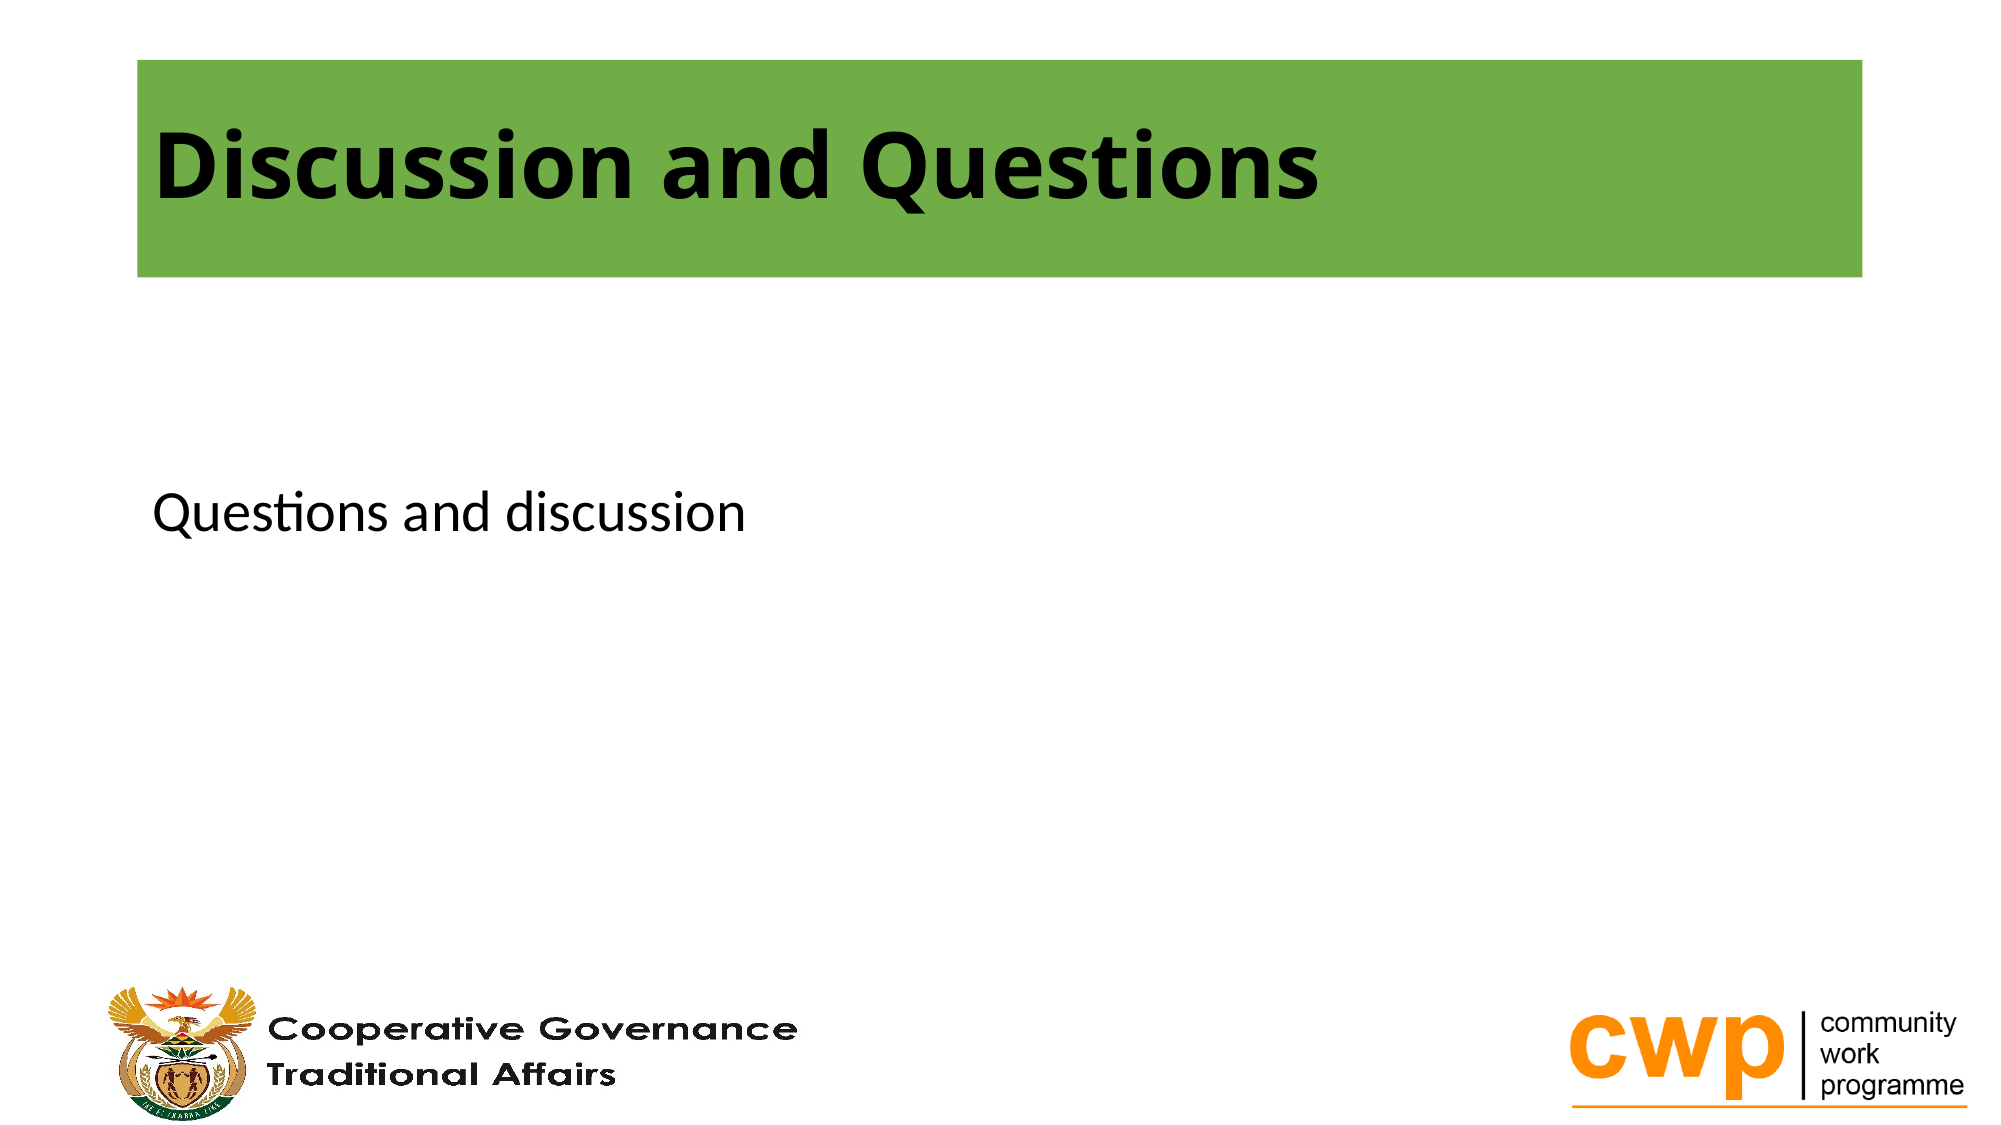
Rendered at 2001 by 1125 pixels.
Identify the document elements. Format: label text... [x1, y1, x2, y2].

list Questions and discussion [137, 299, 1863, 1014]
picture [107, 981, 809, 1125]
title Discussion and Questions [137, 59, 1863, 278]
picture [1562, 993, 1983, 1125]
